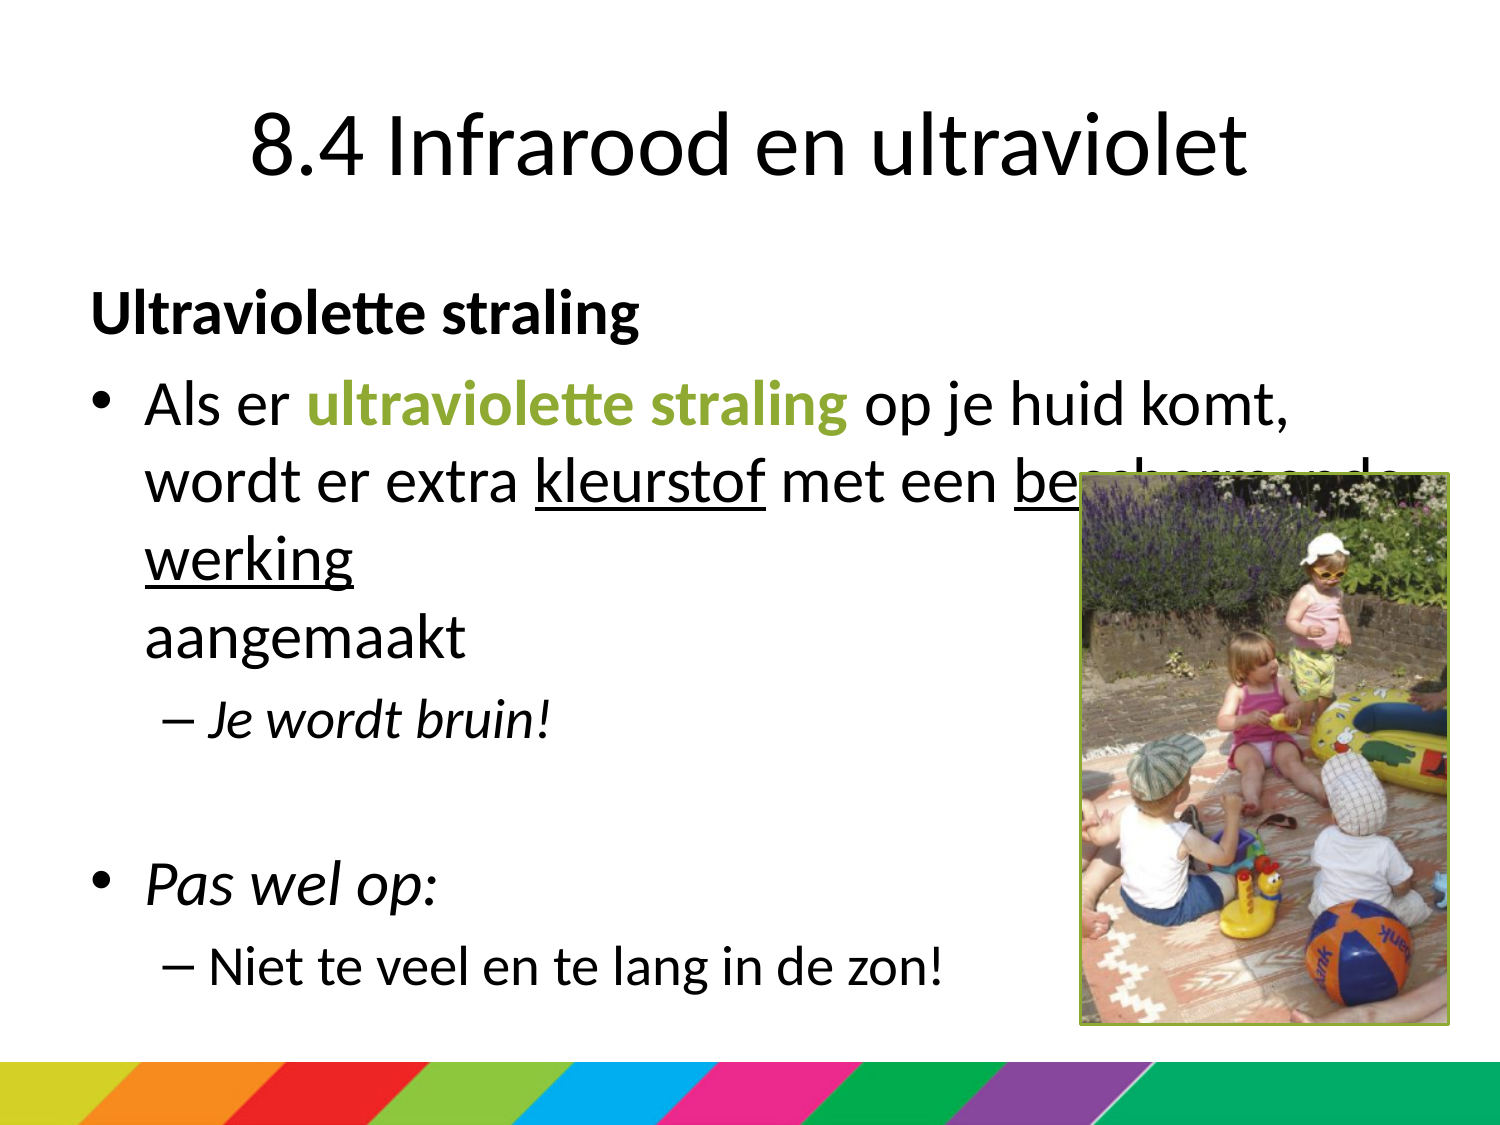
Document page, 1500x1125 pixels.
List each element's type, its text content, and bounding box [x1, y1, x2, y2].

picture [656, 1062, 1500, 1125]
picture [0, 1062, 574, 1125]
list Ultraviolette straling Als er ultraviolette straling op je huid komt, wordt er extra kleurstof met een beschermende werking aangemaakt Je wordt bruin! Pas wel op: Niet te veel en te lang in de zon! [75, 262, 1425, 1005]
title 8.4 Infrarood en ultraviolet [75, 45, 1425, 233]
picture [1082, 474, 1448, 1024]
